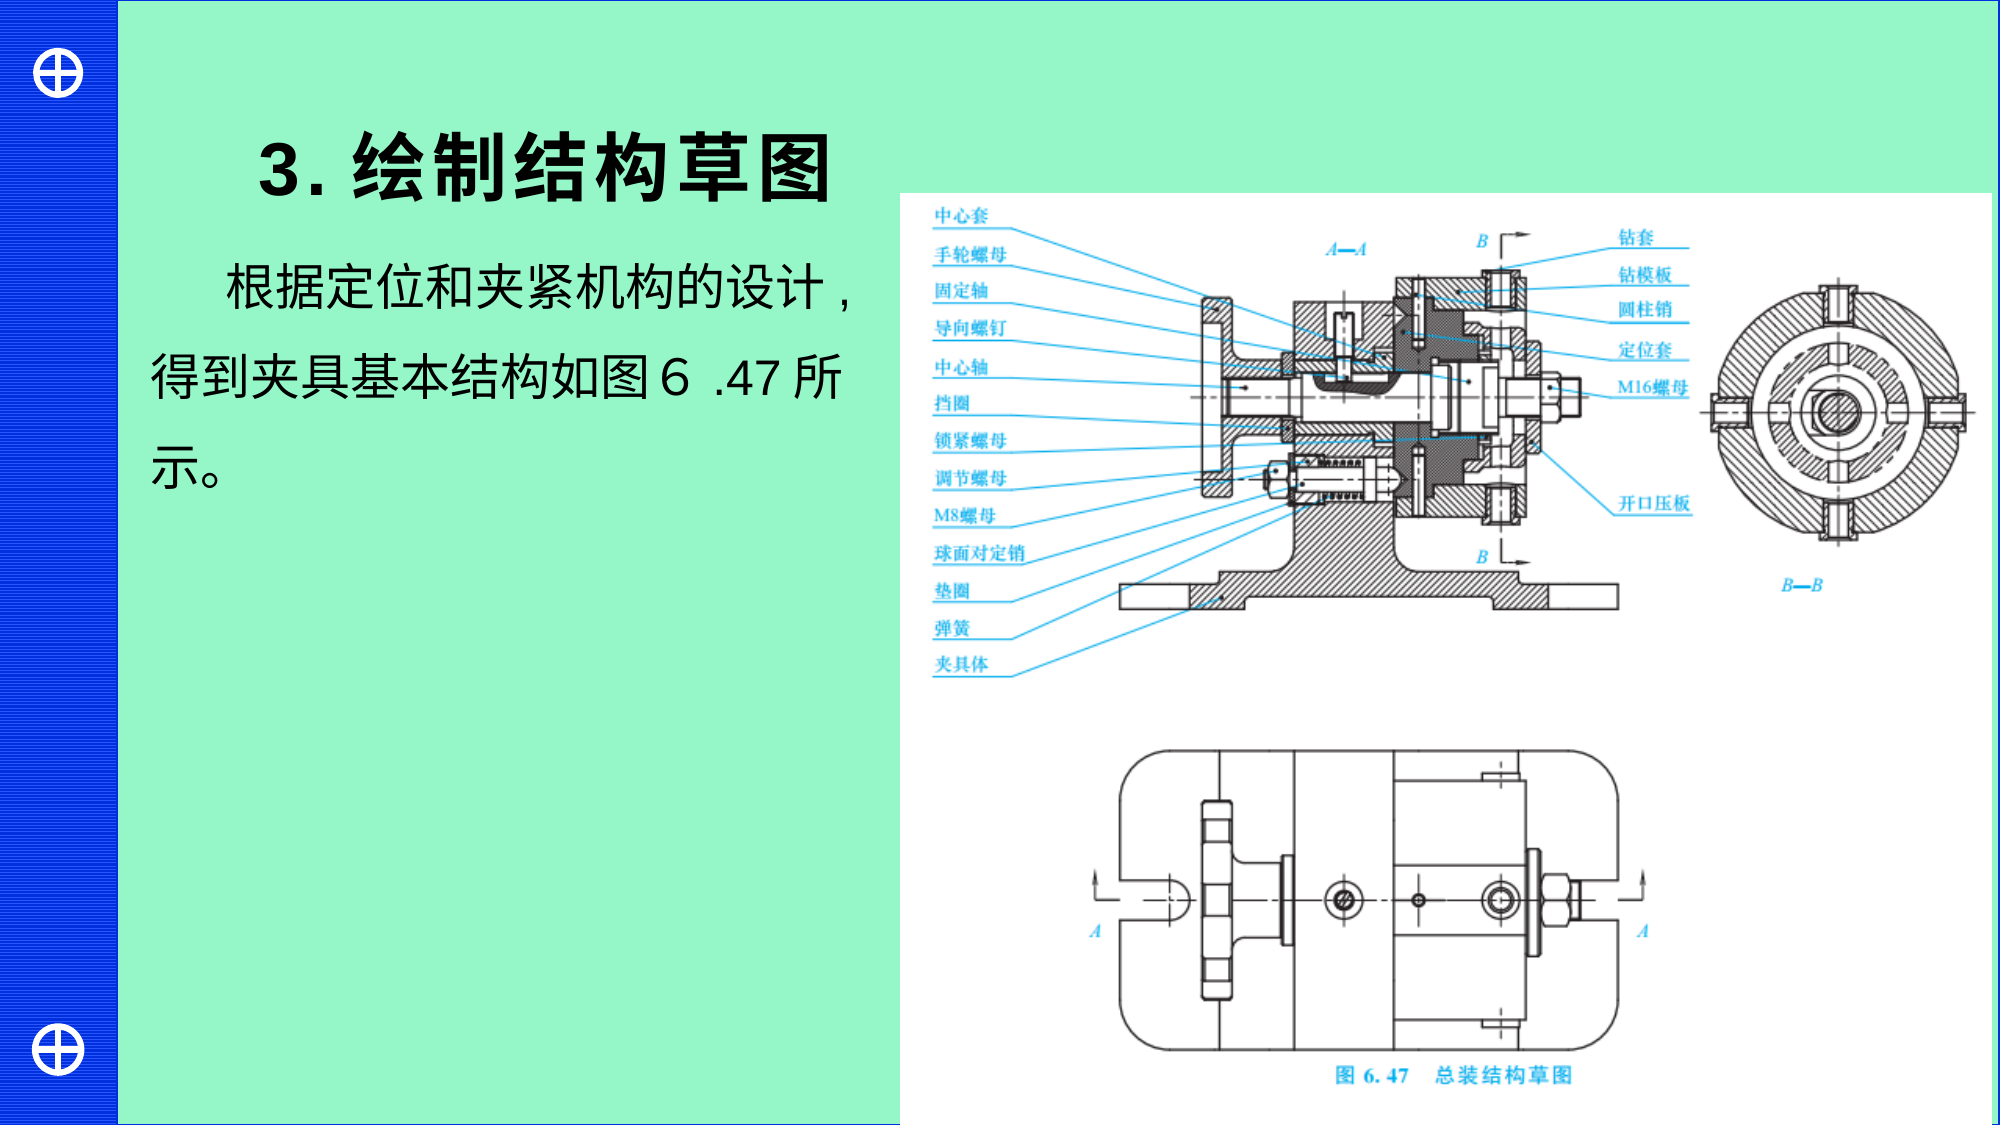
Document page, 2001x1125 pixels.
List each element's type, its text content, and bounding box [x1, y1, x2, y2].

picture [900, 193, 1992, 1125]
text_box 根据定位和夹紧机构的设计, 得到夹具基本结构如图６.47所示。 [135, 217, 885, 593]
text_box 3.绘制结构草图 [135, 96, 1423, 218]
